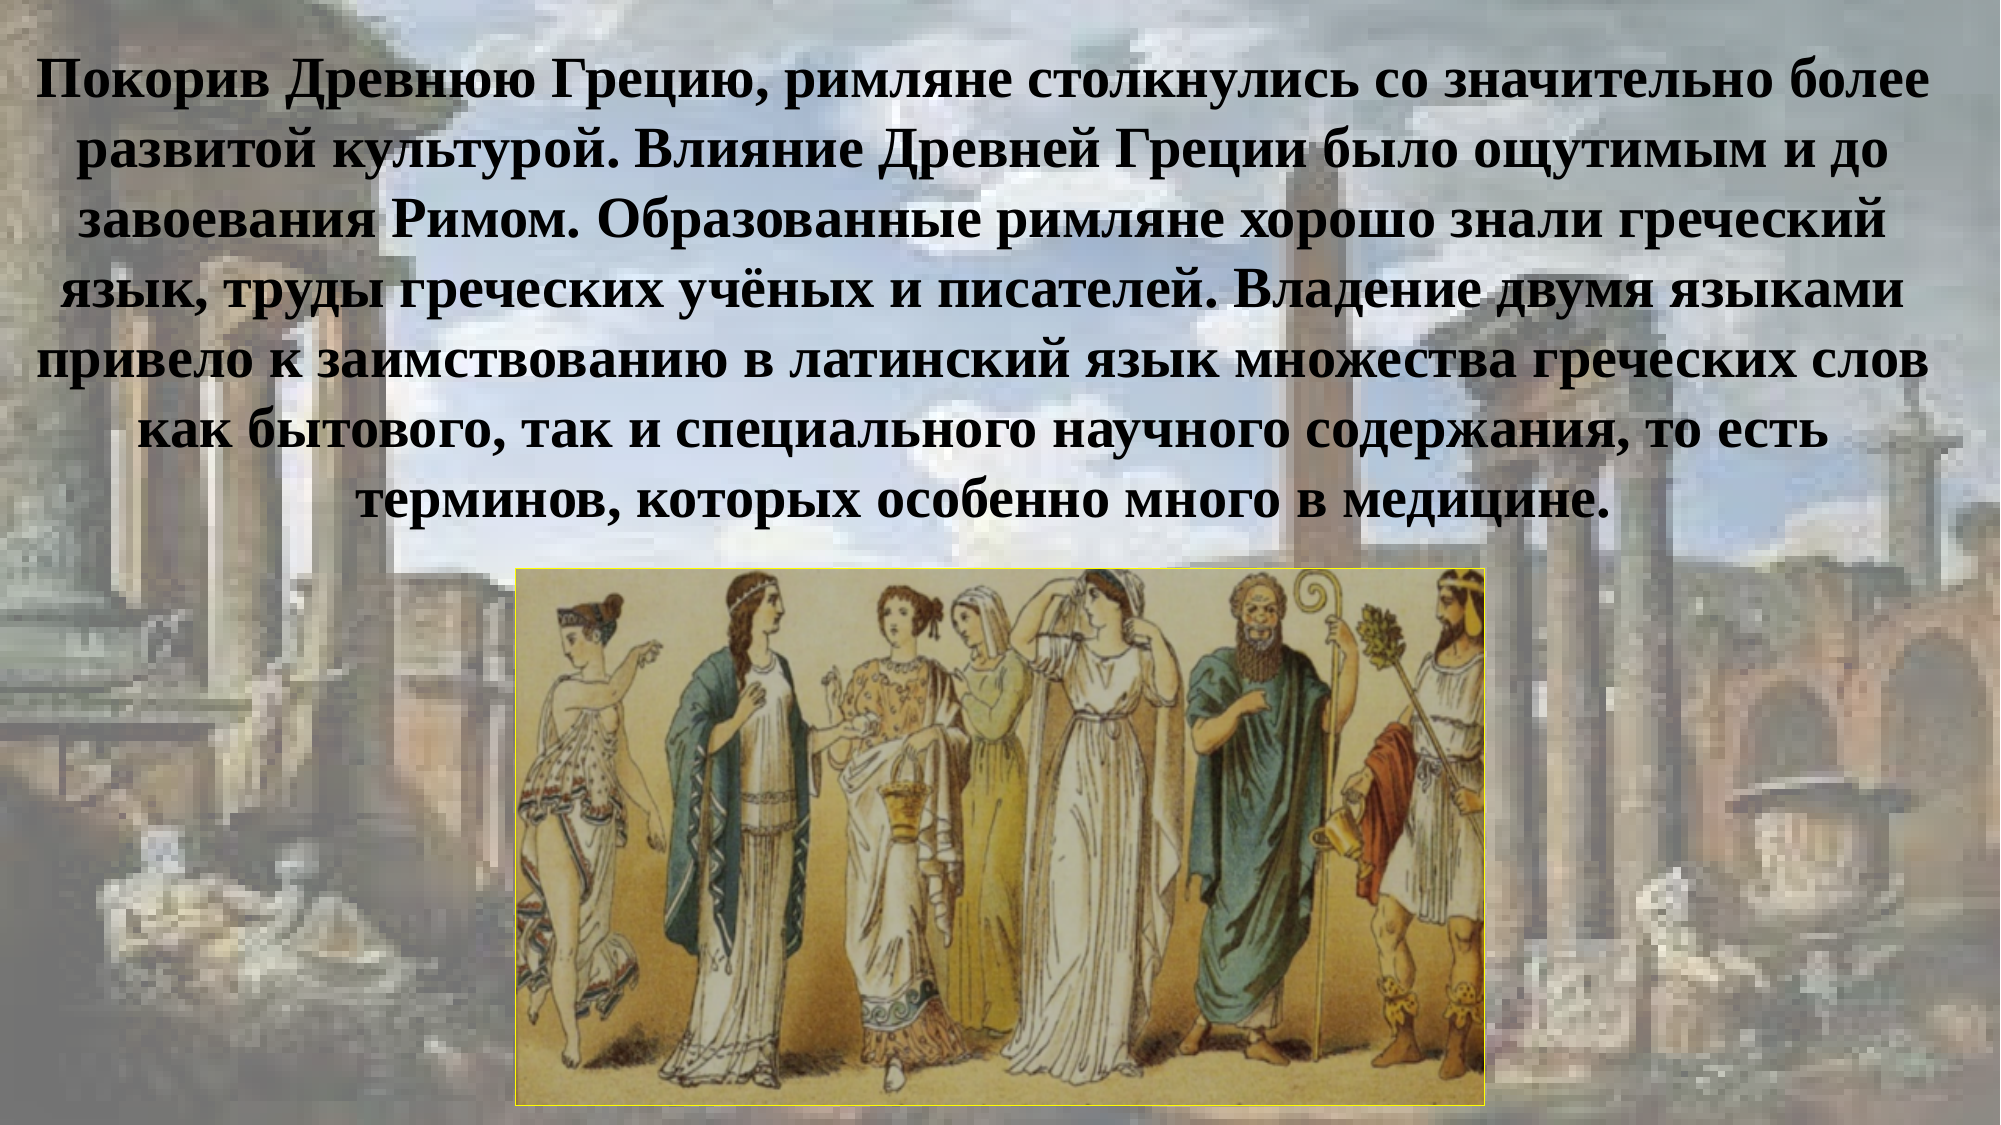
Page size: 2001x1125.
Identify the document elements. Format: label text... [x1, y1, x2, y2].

picture [515, 568, 1485, 1106]
title Покорив Древнюю Грецию, римляне столкнулись со значительно более развитой культурой. Влияние Древней Греции было ощутимым и до завоевания Римом. Образованные римляне хорошо знали греческий язык, труды греческих учёных и писателей. Владение двумя языками привело к заимствованию в латинский язык множества греческих слов как бытового, так и специального научного содержания, то есть терминов, которых особенно много в медицине. [0, 0, 1967, 569]
